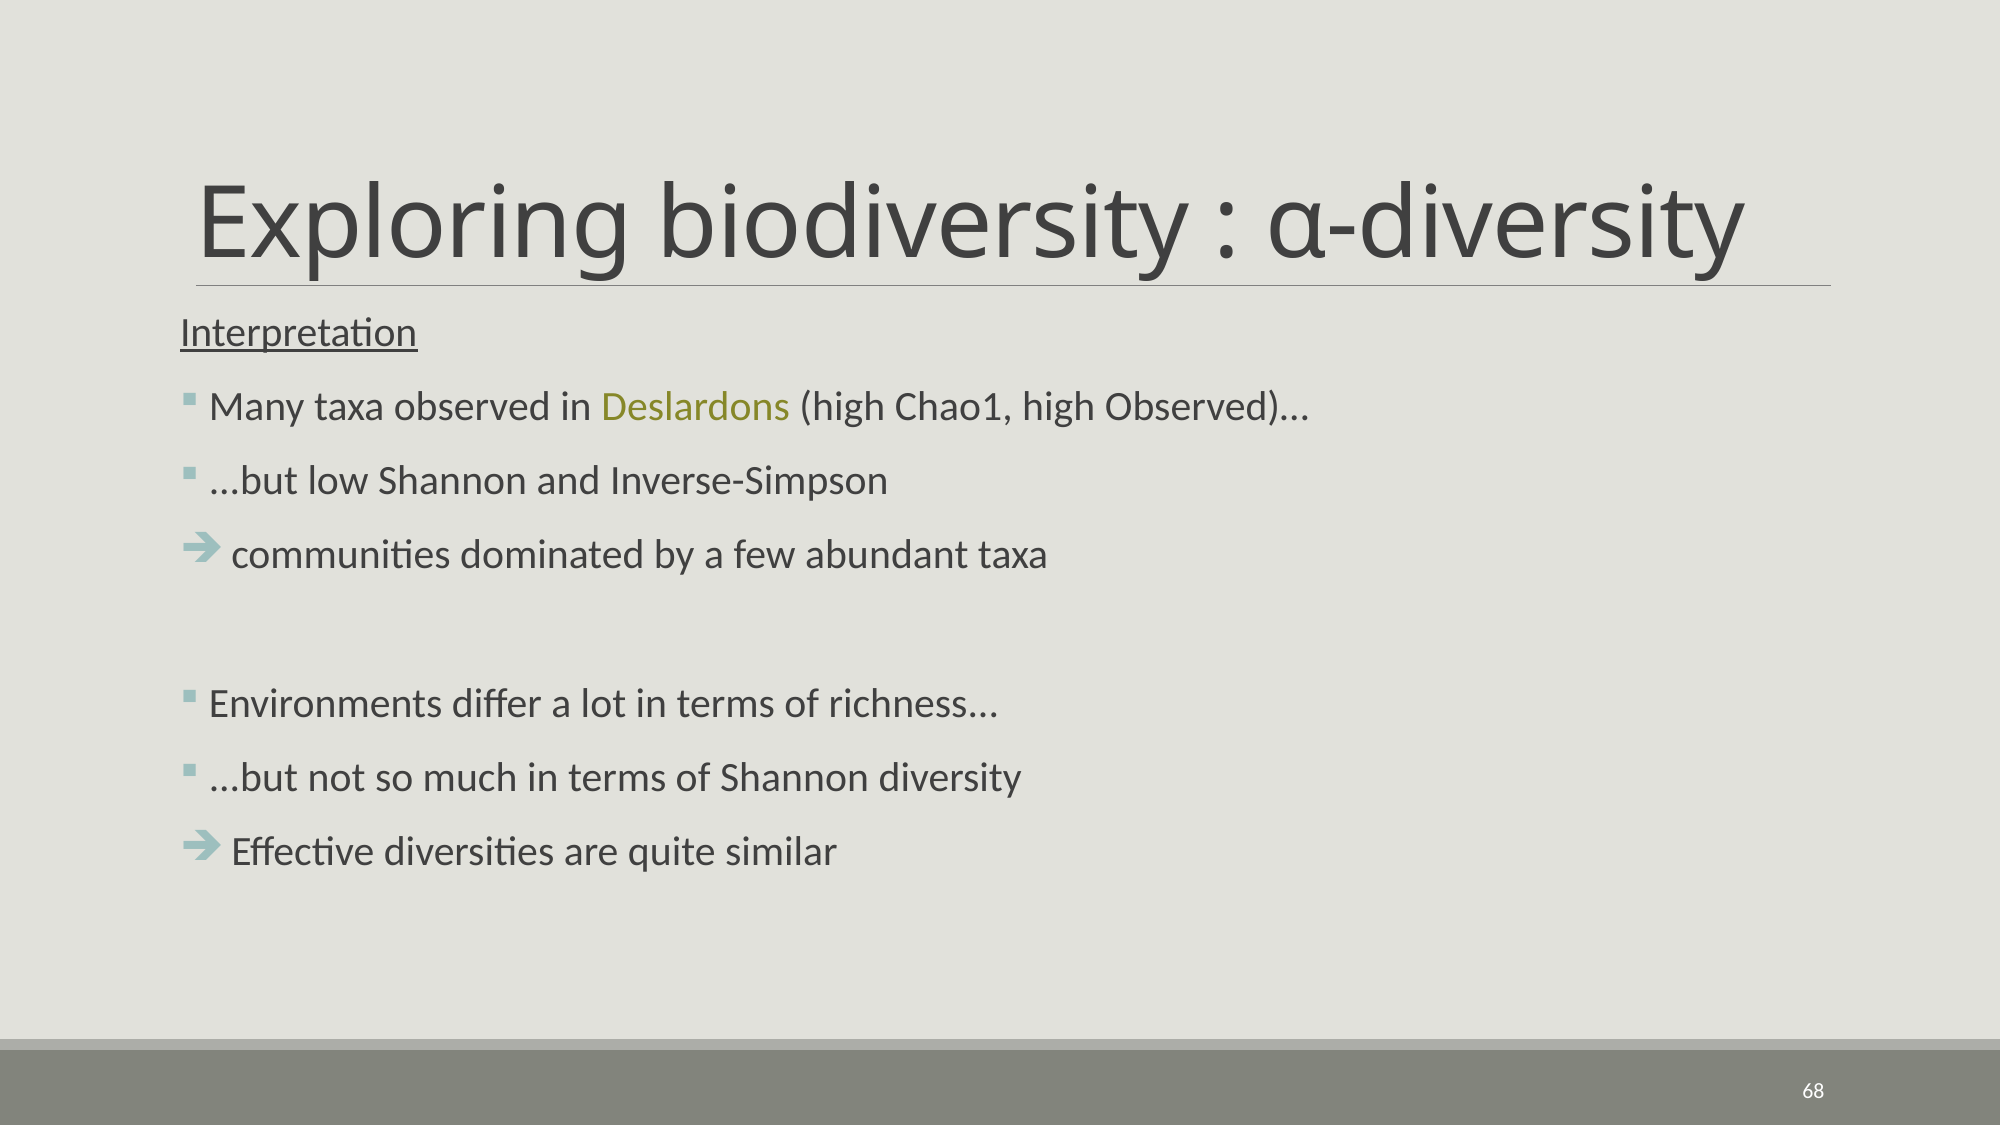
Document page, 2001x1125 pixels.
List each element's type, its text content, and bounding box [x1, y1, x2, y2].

title Exploring biodiversity : α-diversity [180, 47, 1830, 285]
slide_number 68 [1624, 1059, 1840, 1120]
list Interpretation Many taxa observed in Deslardons (high Chao1, high Observed)… ...but low Shannon and Inverse-Simpson communities dominated by a few abundant taxa Environments differ a lot in terms of richness... ...but not so much in terms of Shannon diversity Effective diversities are quite similar [180, 302, 1830, 963]
